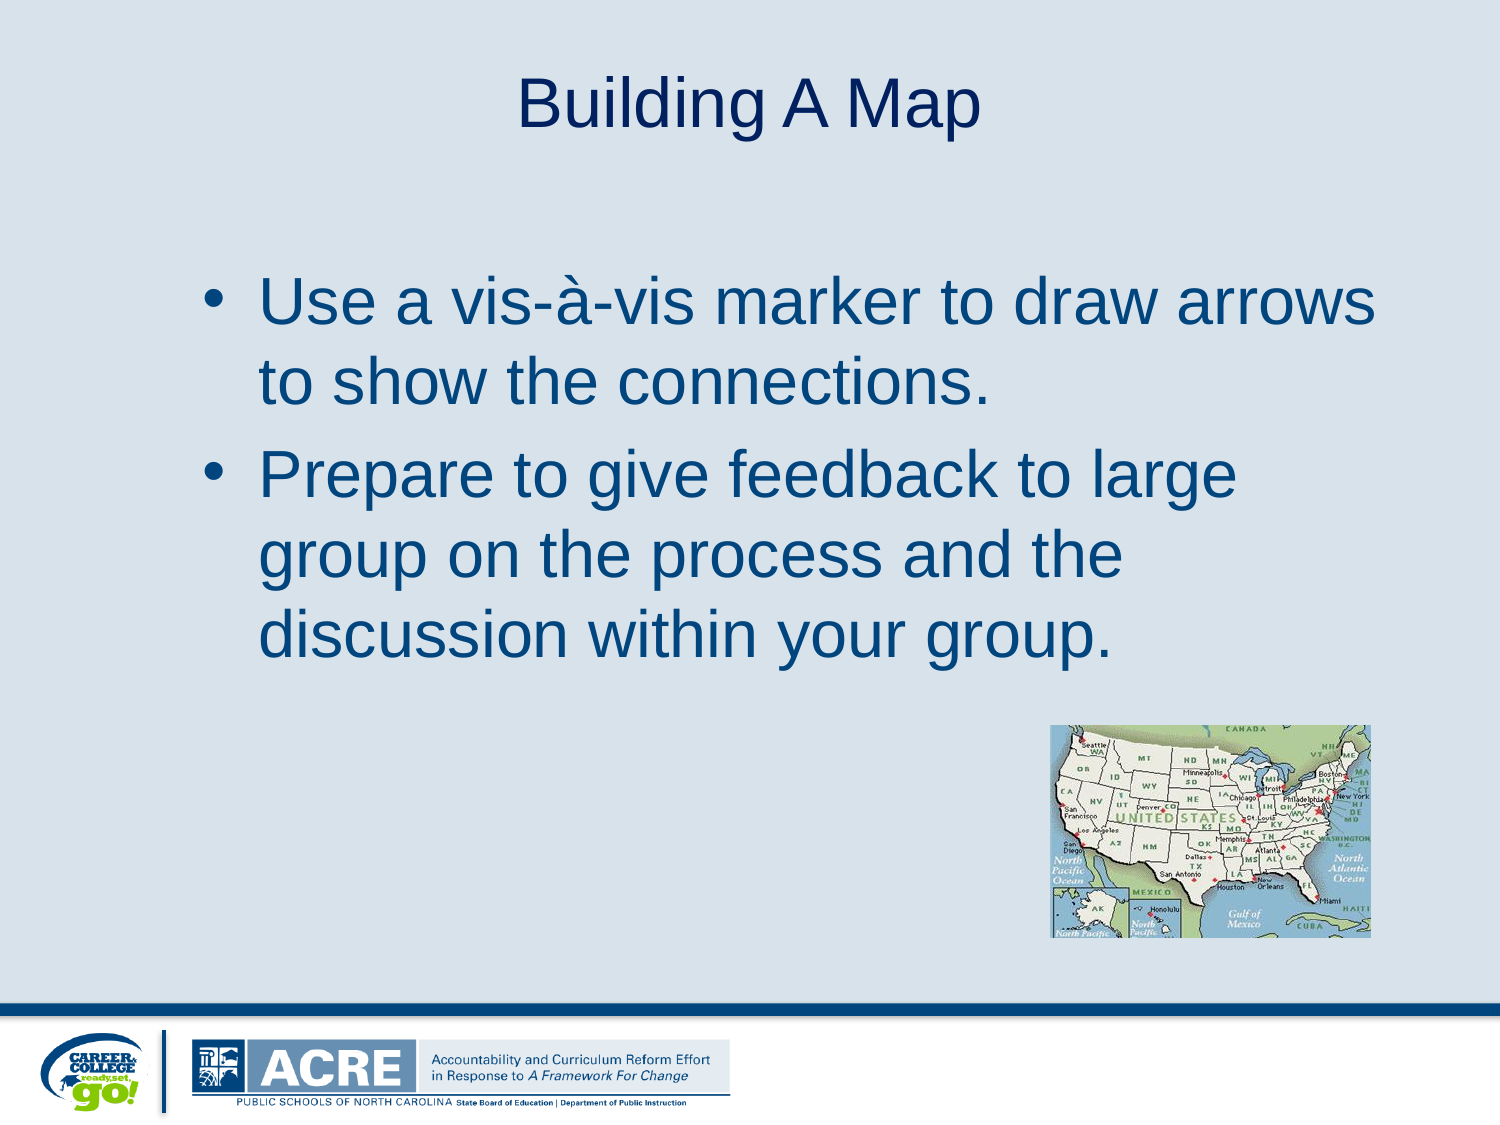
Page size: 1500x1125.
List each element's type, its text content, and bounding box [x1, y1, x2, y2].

picture [1049, 725, 1372, 938]
picture [37, 1029, 152, 1115]
list Use a vis-à-vis marker to draw arrows to show the connections. Prepare to give feedback to large group on the process and the discussion within your group. [187, 249, 1400, 999]
title Building A Map [112, 49, 1388, 151]
picture [174, 1017, 744, 1125]
